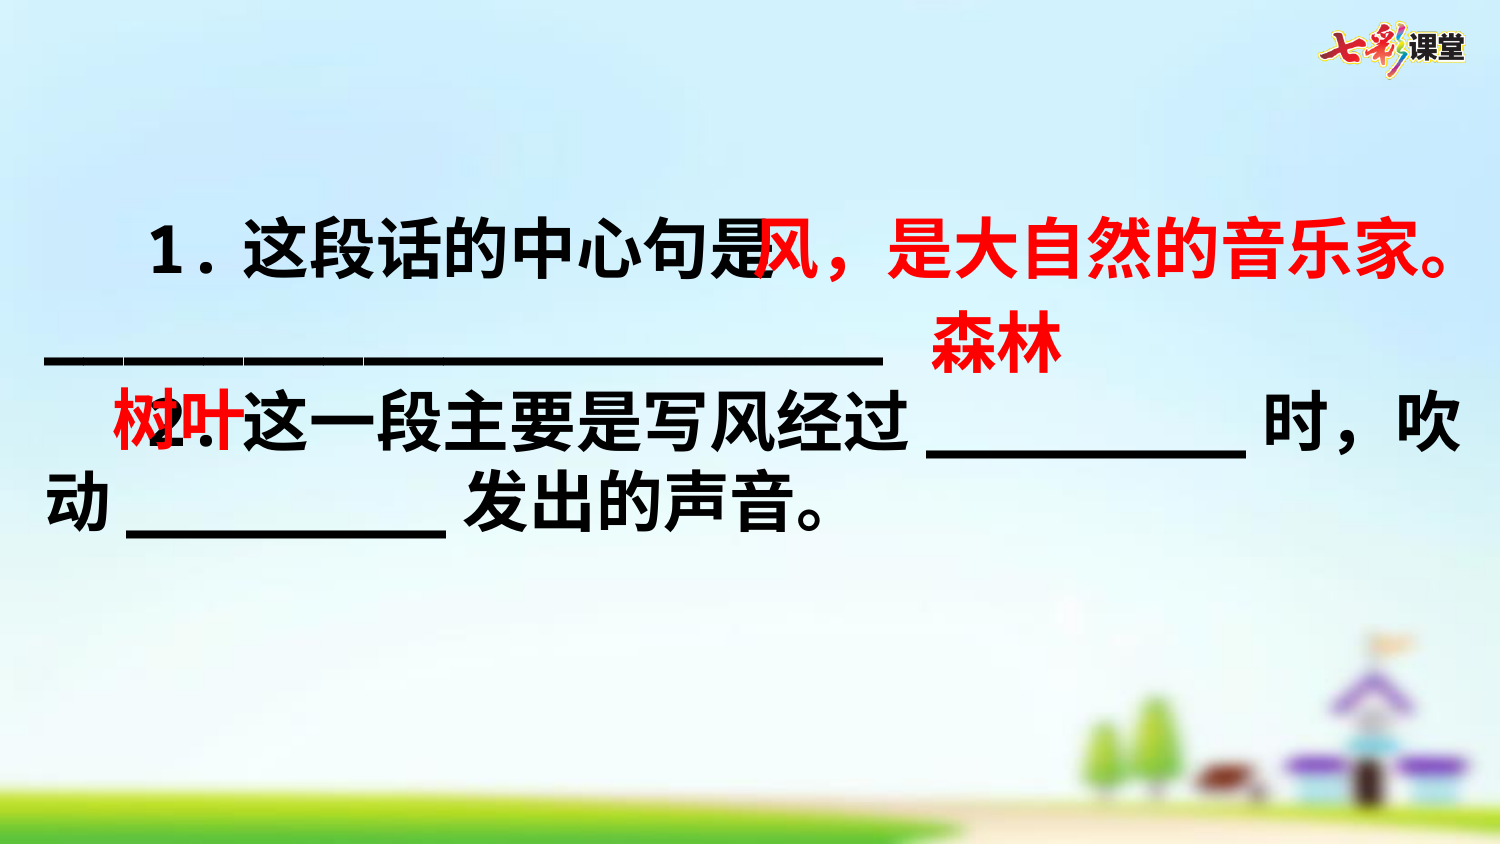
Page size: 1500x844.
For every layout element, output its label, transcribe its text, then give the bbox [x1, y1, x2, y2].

text_box 1.这段话的中心句是_____________________ 2.这一段主要是写风经过________时，吹动________发出的声音。 [29, 199, 1500, 547]
picture [0, 0, 1500, 844]
text_box 森林 [915, 293, 1176, 388]
text_box 树叶 [97, 370, 287, 466]
text_box 风，是大自然的音乐家。 [738, 199, 1500, 295]
